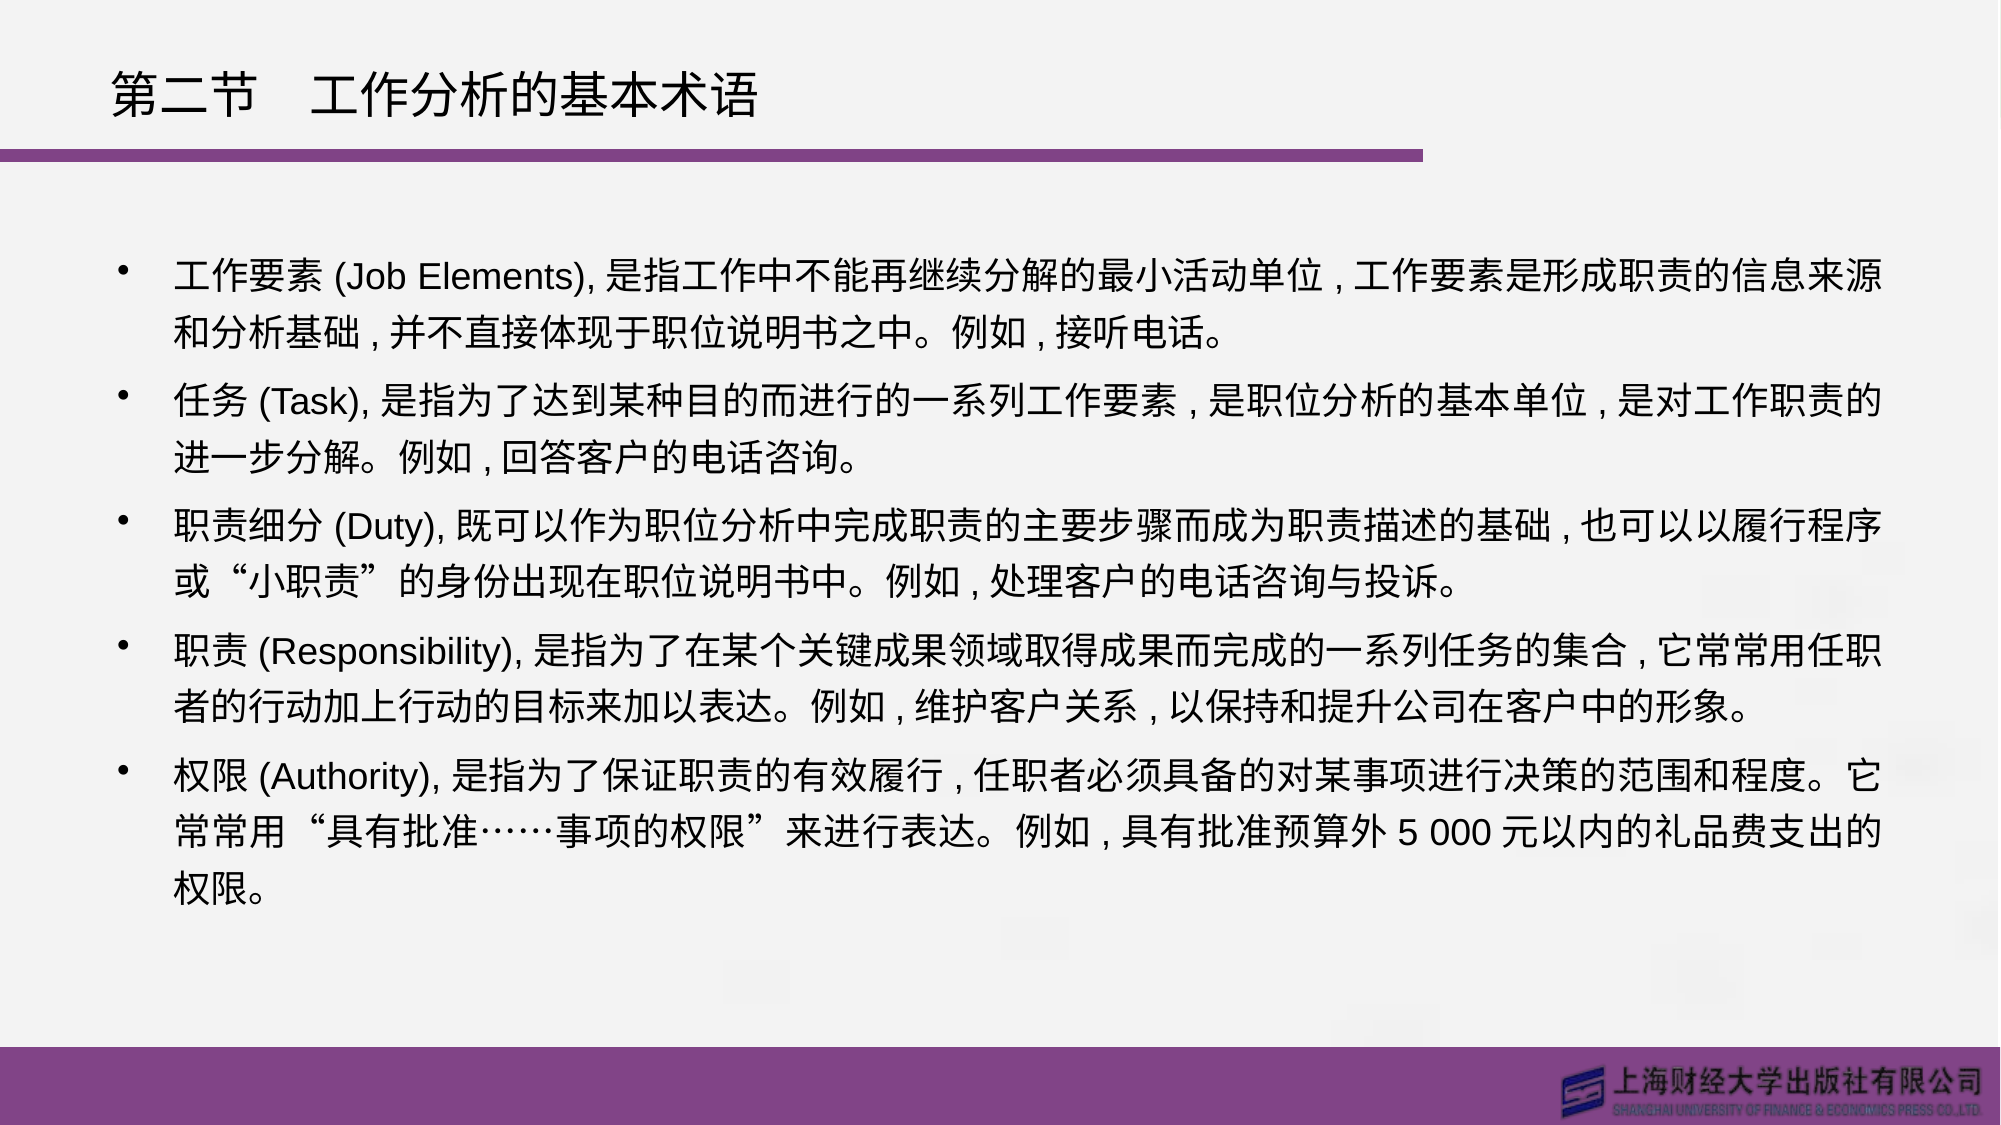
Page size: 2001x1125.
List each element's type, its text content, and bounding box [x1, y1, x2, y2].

title 第二节 工作分析的基本术语 [94, 42, 1451, 146]
list 工作要素(Job Elements),是指工作中不能再继续分解的最小活动单位,工作要素是形成职责的信息来源和分析基础,并不直接体现于职位说明书之中。例如,接听电话。 任务(Task),是指为了达到某种目的而进行的一系列工作要素,是职位分析的基本单位,是对工作职责的进一步分解。例如,回答客户的电话咨询。 职责细分(Duty),既可以作为职位分析中完成职责的主要步骤而成为职责描述的基础,也可以以履行程序或“小职责”的身份出现在职位说明书中。例如,处理客户的电话咨询与投诉。 职责(Responsibility),是指为了在某个关键成果领域取得成果而完成的一系列任务的集合,它常常用任职者的行动加上行动的目标来加以表达。例如,维护客户关系,以保持和提升公司在客户中的形象。 权限(Authority),是指为了保证职责的有效履行,任职者必须具备的对某事项进行决策的范围和程度。它常常用“具有批准……事项的权限”来进行表达。例如,具有批准预算外5 000元以内的礼品费支出的权限。 [102, 233, 1898, 1032]
picture [0, 0, 2001, 1125]
